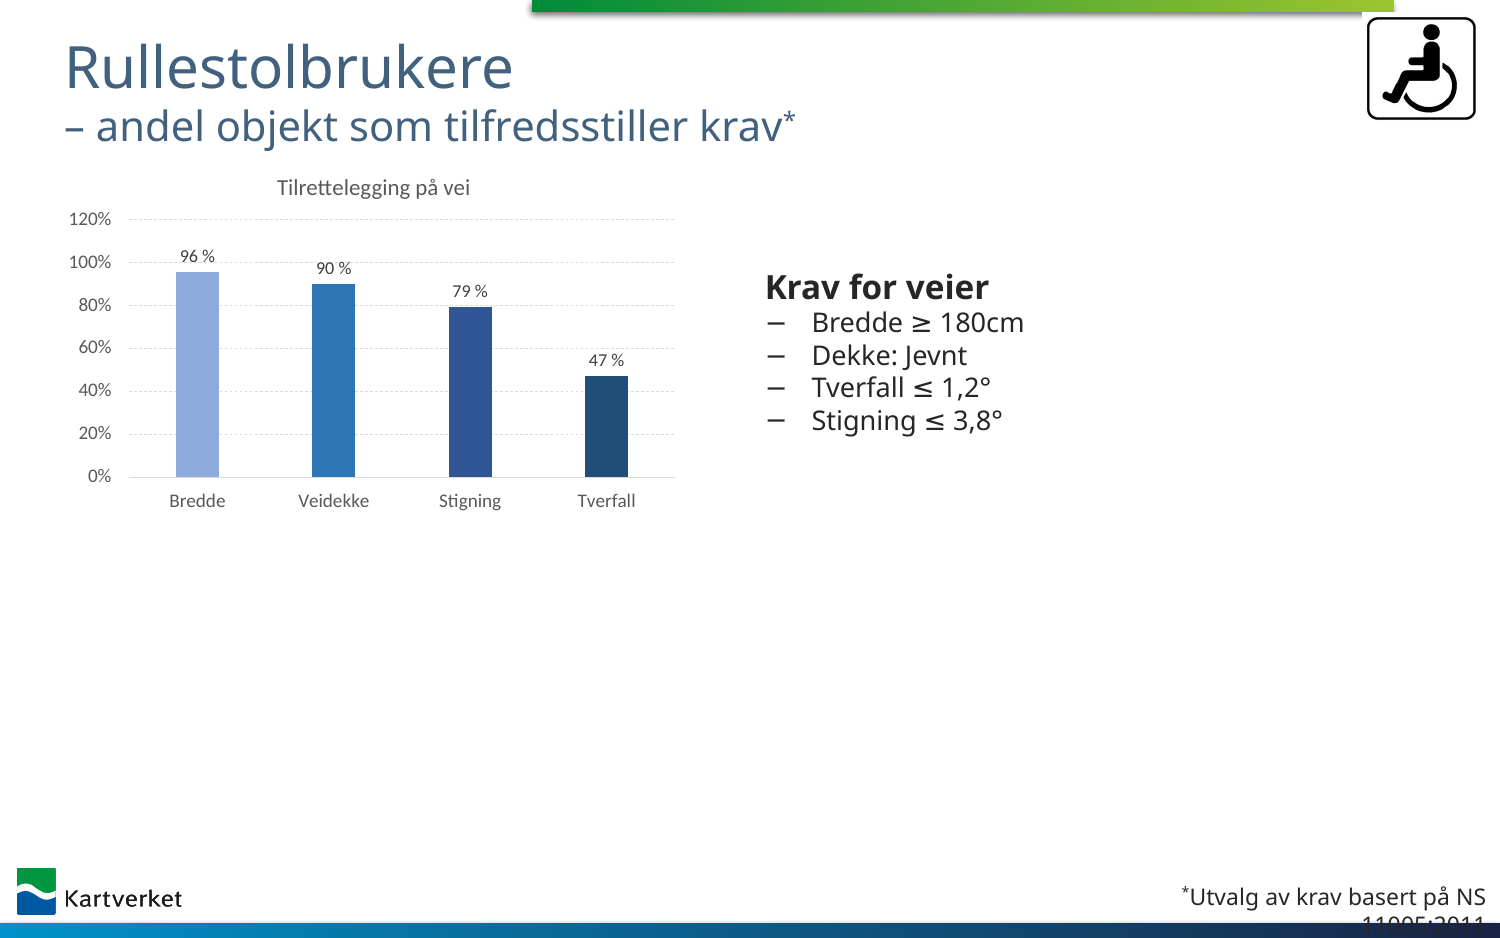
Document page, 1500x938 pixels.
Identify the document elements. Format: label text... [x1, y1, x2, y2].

picture [1362, 12, 1481, 126]
text_box Krav for veier Bredde ≥ 180cm Dekke: Jevnt Tverfall ≤ 1,2° Stigning ≤ 3,8° [750, 258, 1234, 444]
text_box *Utvalg av krav basert på NS 11005:2011 [1068, 873, 1500, 938]
text_box Rullestolbrukere – andel objekt som tilfredsstiller krav* [49, 25, 1431, 158]
picture [62, 166, 686, 519]
